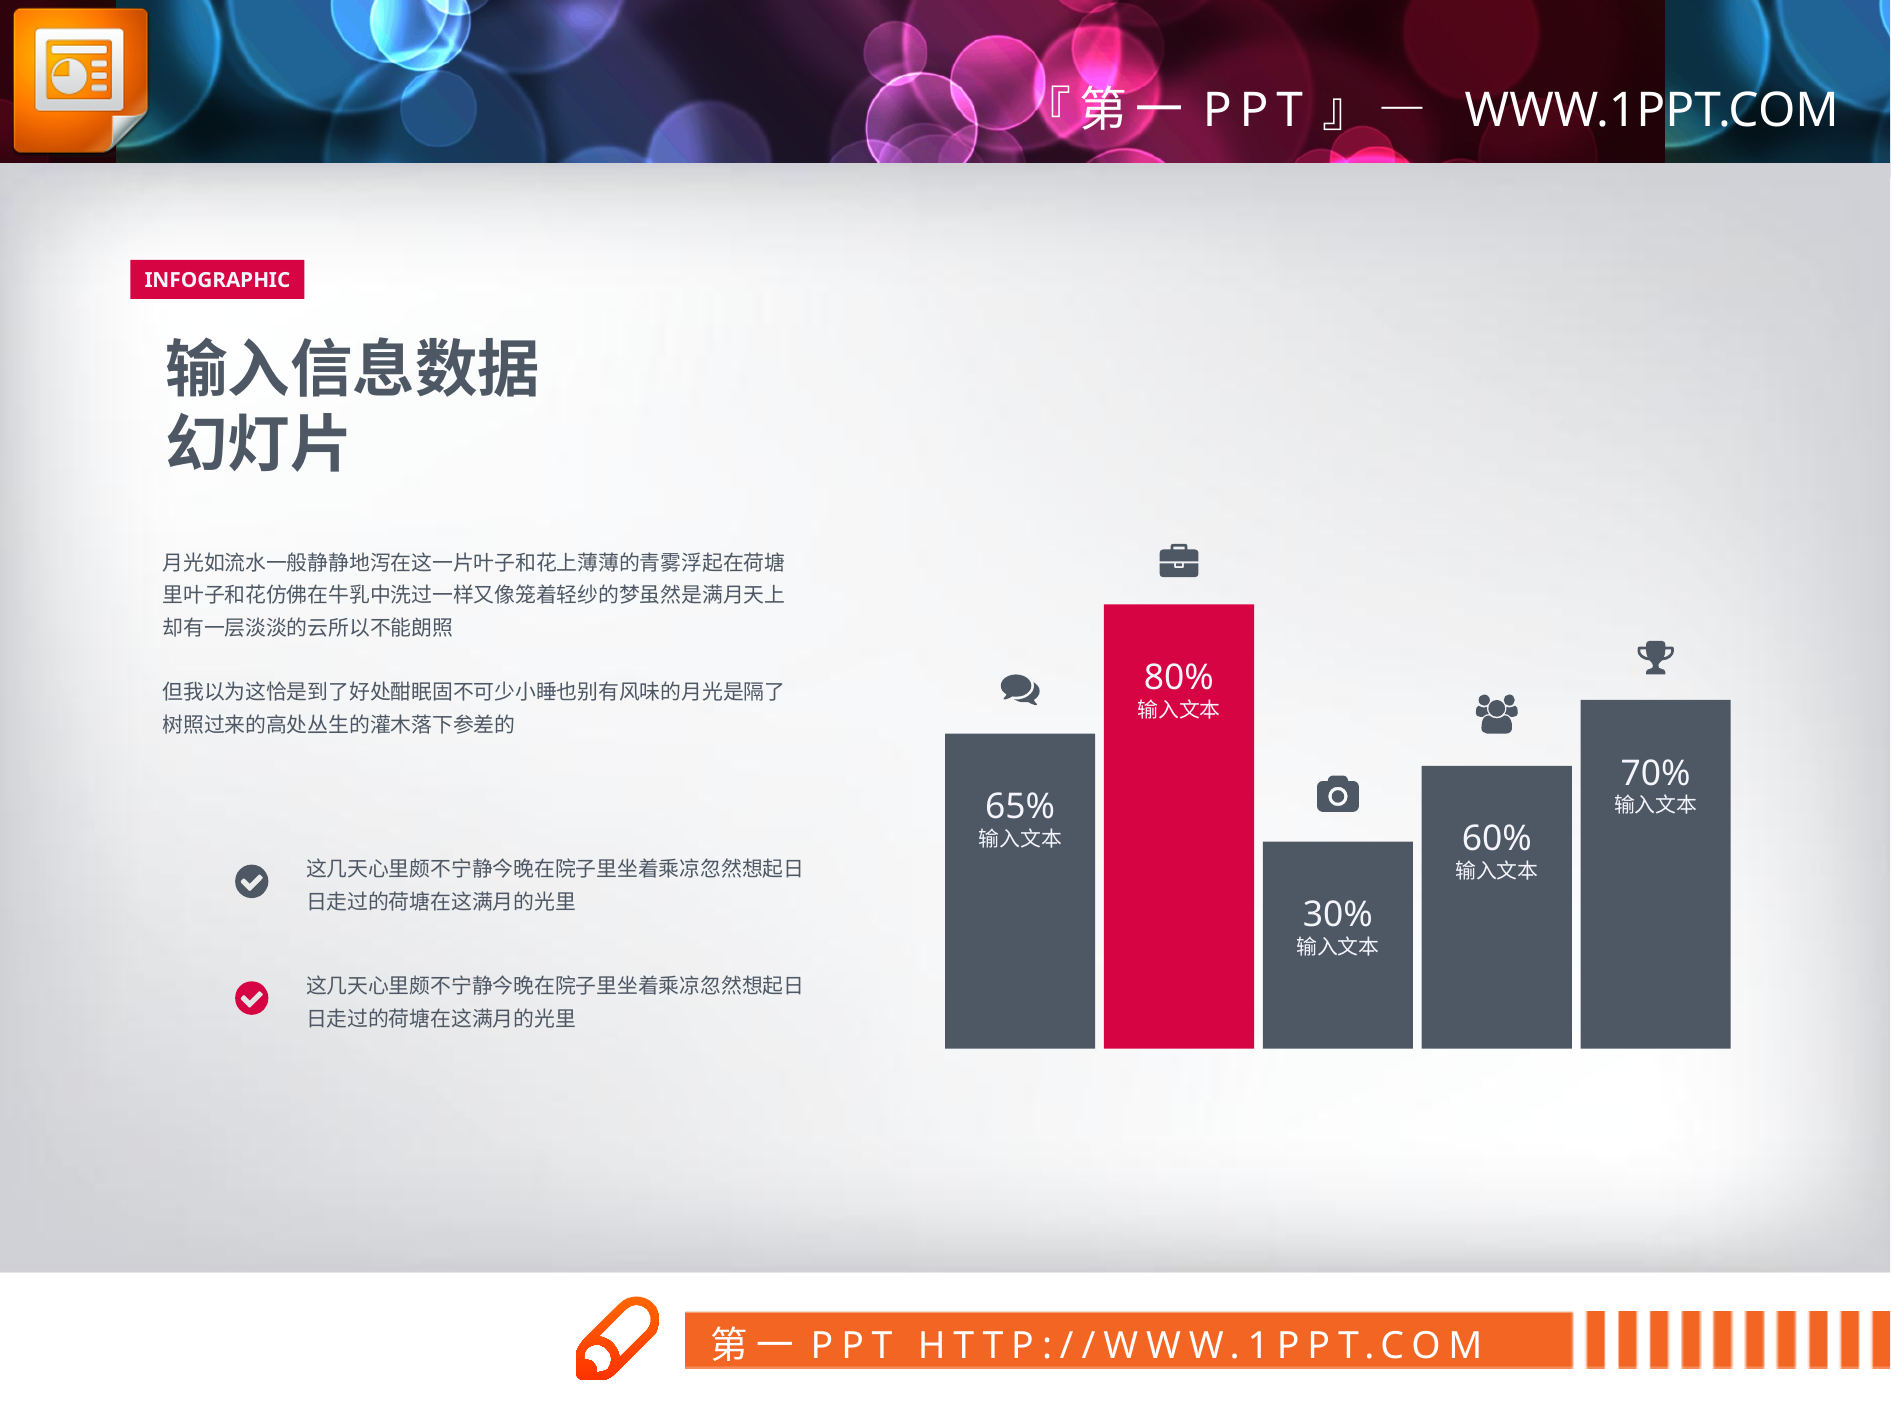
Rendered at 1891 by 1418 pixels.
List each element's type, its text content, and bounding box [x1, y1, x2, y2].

text_box 这几天心里颇不宁静今晚在院子里坐着乘凉忽然想起日日走过的荷塘在这满月的光里 [291, 958, 825, 1038]
text_box 30% 输入文本 [1262, 841, 1413, 1049]
text_box 60% 输入文本 [1421, 765, 1572, 1049]
text_box 输入信息数据 幻灯片 [151, 322, 555, 487]
text_box [1159, 563, 1199, 578]
text_box 月光如流水一般静静地泻在这一片叶子和花上薄薄的青雾浮起在荷塘里叶子和花仿佛在牛乳中洗过一样又像笼着轻纱的梦虽然是满月天上却有一层淡淡的云所以不能朗照 但我以为这恰是到了好处酣眠固不可少小睡也别有风味的月光是隔了树照过来的高处丛生的灌木落下参差的 [148, 534, 803, 744]
text_box [1014, 682, 1040, 706]
text_box INFOGRAPHIC [130, 259, 305, 299]
text_box 80% 输入文本 [1103, 604, 1255, 1049]
text_box [1000, 674, 1032, 700]
text_box [1475, 694, 1518, 734]
picture [0, 0, 1891, 1275]
text_box 70% 输入文本 [1580, 699, 1731, 1049]
text_box [1159, 543, 1199, 562]
text_box [1637, 640, 1674, 675]
text_box 65% 输入文本 [945, 733, 1096, 1049]
text_box [235, 864, 269, 899]
text_box 这几天心里颇不宁静今晚在院子里坐着乘凉忽然想起日日走过的荷塘在这满月的光里 [291, 841, 825, 921]
text_box [1317, 775, 1359, 812]
text_box [235, 981, 269, 1015]
picture [685, 1311, 1891, 1369]
